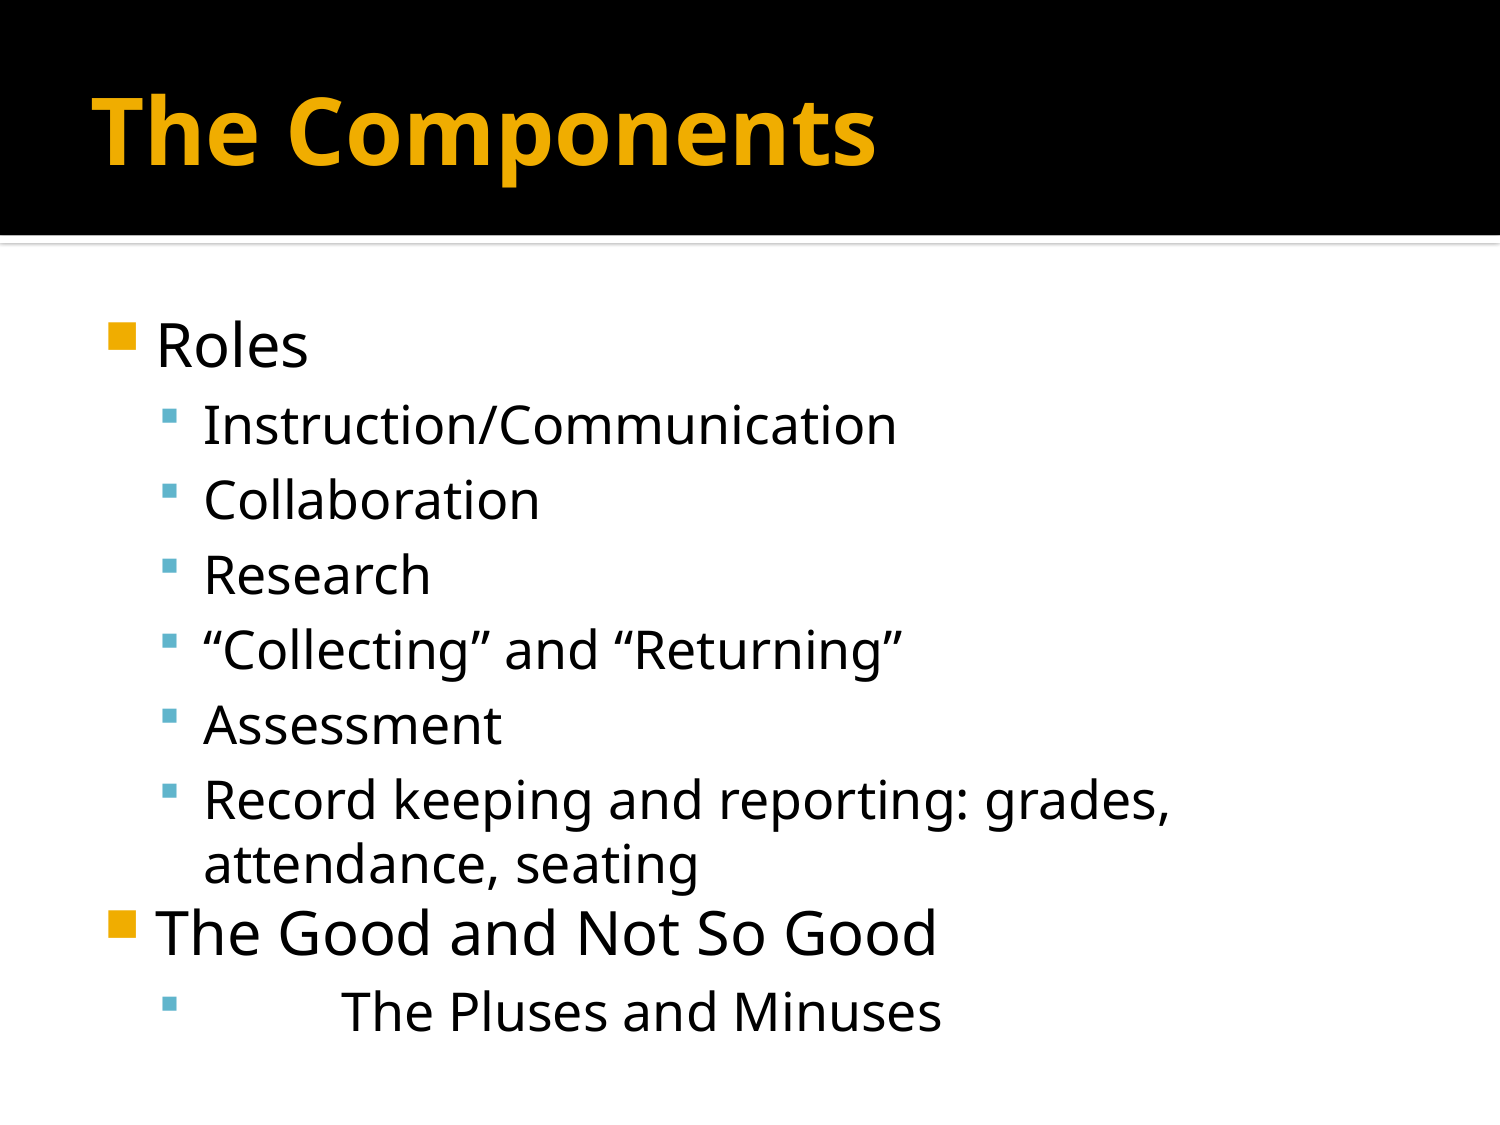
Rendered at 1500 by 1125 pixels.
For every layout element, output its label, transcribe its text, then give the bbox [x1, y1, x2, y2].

title The Components [75, 25, 1425, 231]
list Roles Instruction/Communication Collaboration Research “Collecting” and “Returning” Assessment Record keeping and reporting: grades, attendance, seating The Good and Not So Good The Pluses and Minuses [75, 291, 1425, 1050]
